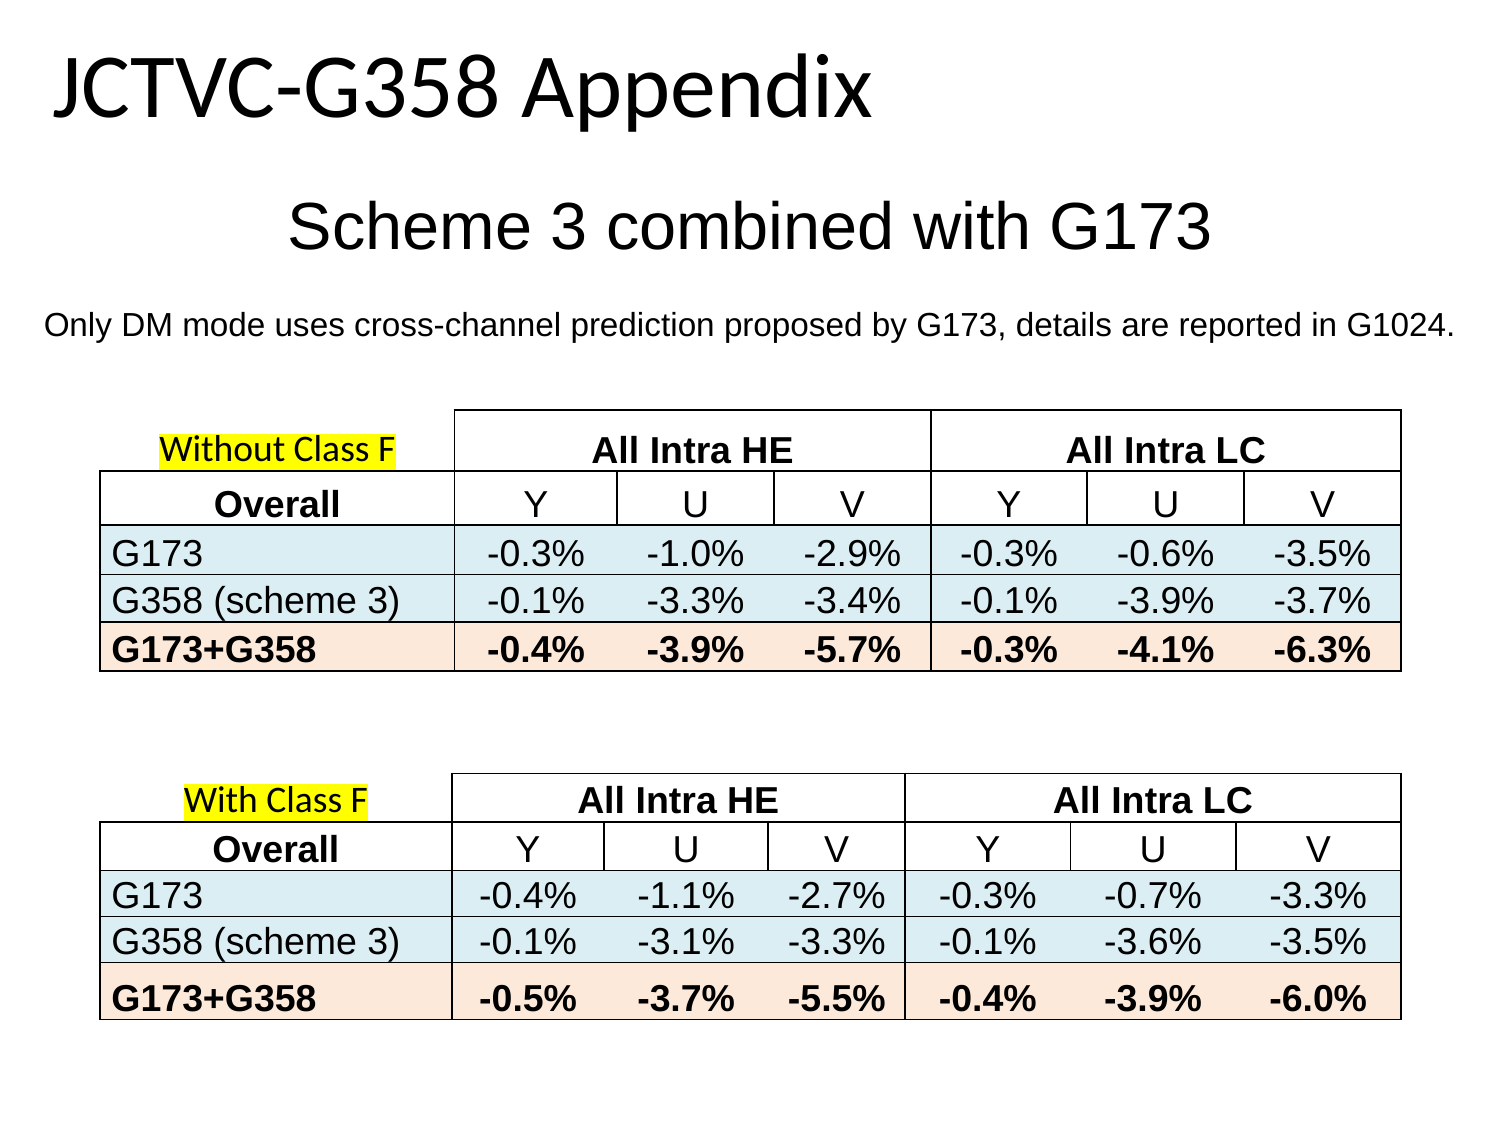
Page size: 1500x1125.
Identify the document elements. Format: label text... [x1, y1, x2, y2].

table_header All Intra HE [455, 411, 930, 470]
table_cell G173 [101, 526, 454, 574]
table_cell G358 (scheme 3) [101, 575, 315, 621]
table_cell -0.4% [906, 963, 1070, 1019]
title JCTVC-G358 Appendix [37, 0, 1476, 163]
table_cell G173+G358 [101, 963, 451, 1019]
table_cell V [1237, 823, 1400, 870]
table_cell -1.0% [617, 526, 774, 569]
table_cell -0.3% [932, 526, 1087, 569]
table_cell -0.4% [455, 645, 617, 670]
table_header With Class F [100, 773, 451, 821]
table_header All Intra HE [453, 774, 904, 821]
table_cell U [618, 472, 773, 524]
text_box Scheme 3 combined with G173 Only DM mode uses cross-channel prediction proposed by G173, details are reported in G1024. [1, 175, 1500, 351]
table_cell V [769, 823, 904, 870]
text_box [315, 569, 1500, 645]
table_cell Y [932, 472, 1086, 524]
table_cell -2.9% [774, 526, 930, 569]
table_cell -0.6% [1087, 526, 1244, 569]
table_cell -0.1% [453, 917, 604, 962]
table_cell Y [906, 823, 1070, 870]
table_cell V [1245, 472, 1400, 524]
table_cell -0.3% [932, 645, 1087, 670]
table_cell -4.1% [1087, 645, 1244, 670]
table_cell U [1088, 472, 1243, 524]
table_cell Overall [101, 472, 454, 524]
table_cell -3.3% [1236, 871, 1400, 916]
table_header All Intra LC [906, 774, 1400, 821]
table_cell -3.9% [617, 645, 774, 670]
table_cell -3.6% [1070, 917, 1236, 962]
table_cell -2.7% [768, 871, 904, 916]
table_header Without Class F [100, 410, 454, 470]
table_cell -3.7% [604, 963, 768, 1019]
table_cell -3.9% [1070, 963, 1236, 1019]
table_cell Overall [101, 823, 451, 870]
table_cell -3.3% [768, 917, 904, 962]
table_cell -0.7% [1070, 871, 1236, 916]
table_cell V [775, 472, 930, 524]
table_cell -1.1% [604, 871, 768, 916]
table_cell -5.5% [768, 963, 904, 1019]
table_cell -6.3% [1244, 645, 1400, 670]
table_cell -0.3% [455, 526, 617, 569]
table_cell -3.1% [604, 917, 768, 962]
table_cell -0.1% [906, 917, 1070, 962]
table_cell -3.5% [1236, 917, 1400, 962]
table_cell G173 [101, 871, 451, 916]
table_cell -3.5% [1244, 526, 1400, 569]
table_cell -0.3% [906, 871, 1070, 916]
table_cell Y [455, 472, 616, 524]
table_cell G173+G358 [101, 623, 454, 670]
table_cell -6.0% [1236, 963, 1400, 1019]
table_cell U [1071, 823, 1235, 870]
table_cell -0.5% [453, 963, 604, 1019]
table_header All Intra LC [932, 411, 1400, 470]
table_cell U [605, 823, 767, 870]
table_cell -0.4% [453, 871, 604, 916]
table_cell G358 (scheme 3) [101, 917, 451, 962]
table_cell Y [453, 823, 603, 870]
table_cell -5.7% [774, 645, 930, 670]
